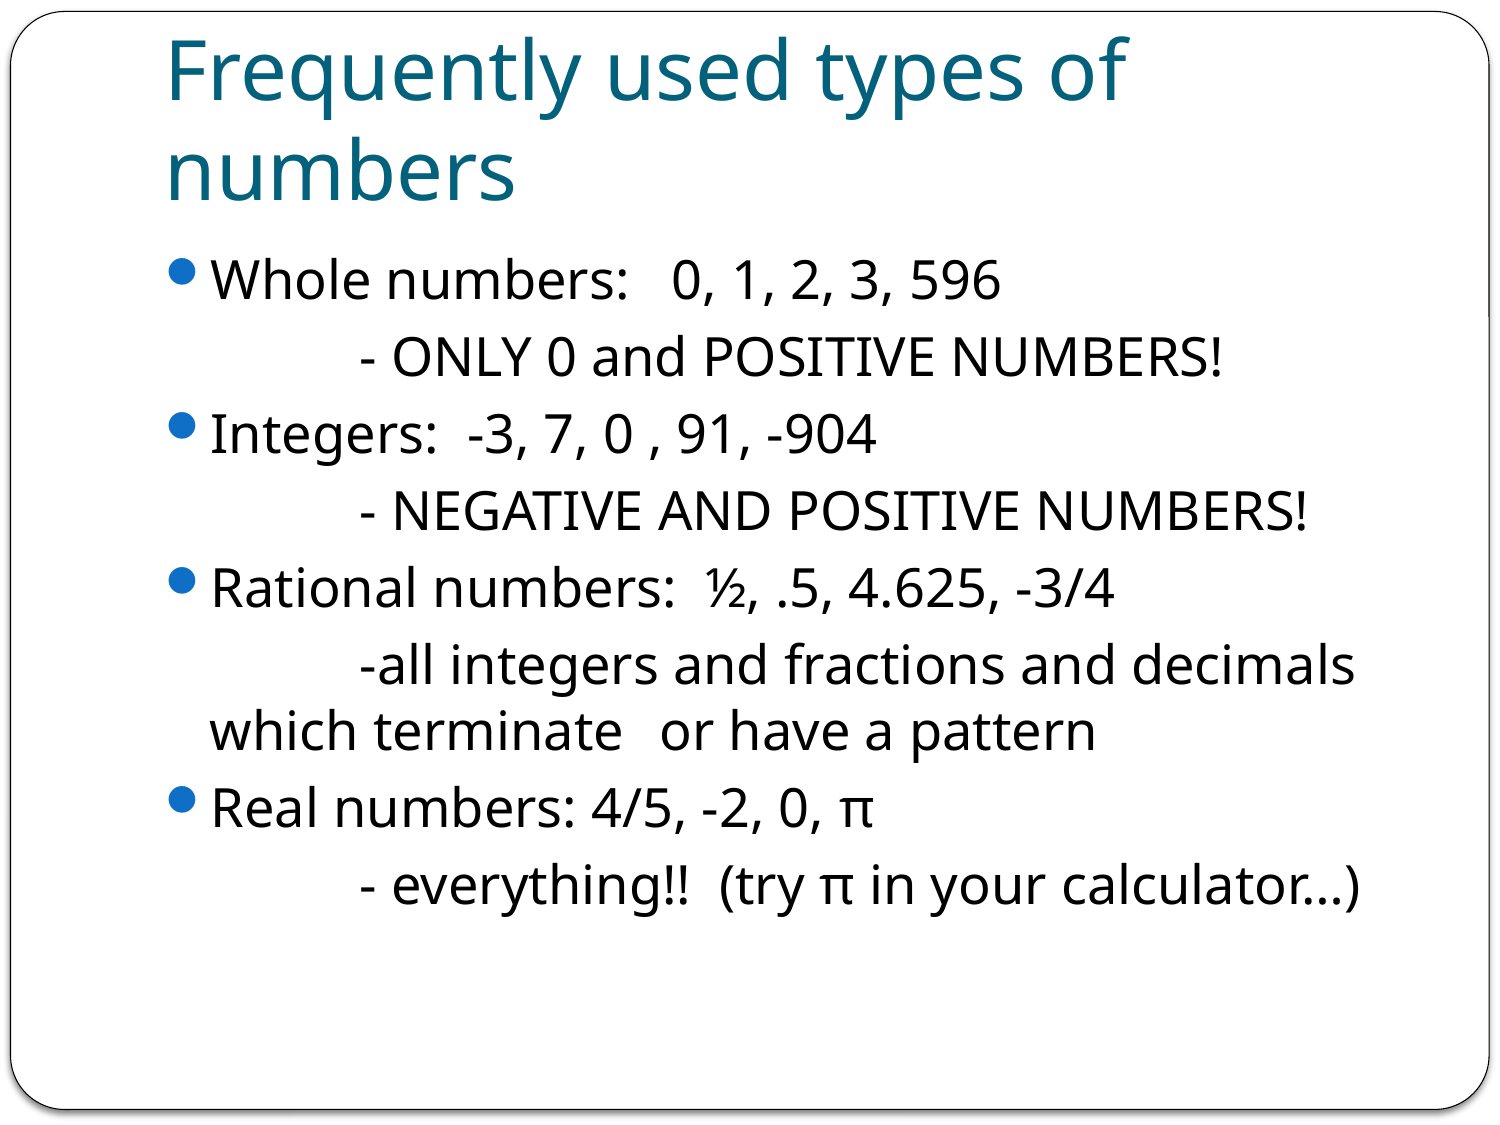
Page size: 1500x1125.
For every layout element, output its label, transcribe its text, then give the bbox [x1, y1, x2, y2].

list Whole numbers: 0, 1, 2, 3, 596 - ONLY 0 and POSITIVE NUMBERS! Integers: -3, 7, 0 , 91, -904 - NEGATIVE AND POSITIVE NUMBERS! Rational numbers: ½, .5, 4.625, -3/4 -all integers and fractions and decimals which terminate or have a pattern Real numbers: 4/5, -2, 0, π - everything!! (try π in your calculator…) [150, 237, 1425, 988]
title Frequently used types of numbers [150, 45, 1425, 233]
